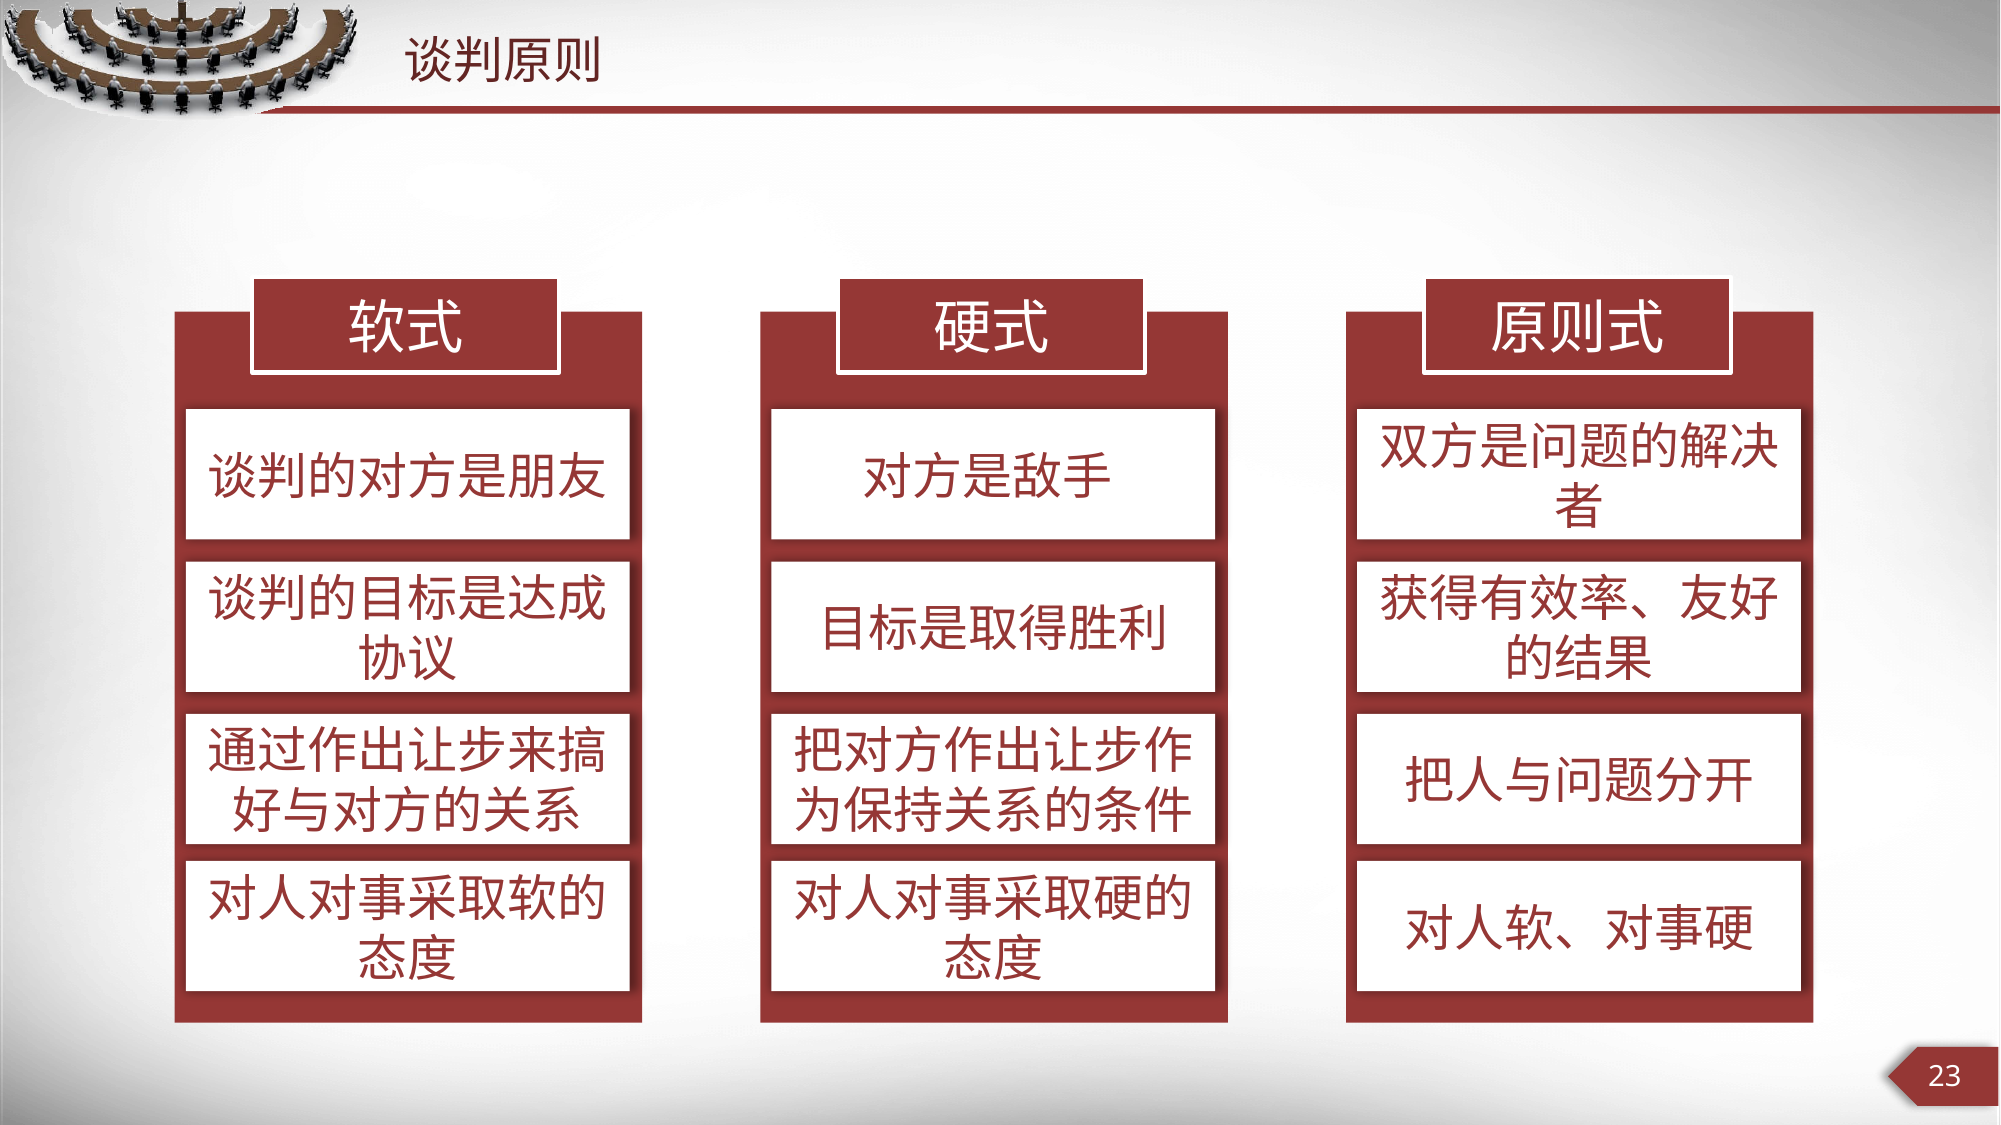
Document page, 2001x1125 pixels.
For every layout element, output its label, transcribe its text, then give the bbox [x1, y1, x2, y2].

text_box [760, 276, 1229, 1023]
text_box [1345, 276, 1814, 1023]
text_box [174, 276, 643, 1023]
picture [0, 0, 2001, 1125]
list 谈判原则 [388, 11, 1074, 107]
slide_number 23 [1889, 1046, 2000, 1107]
